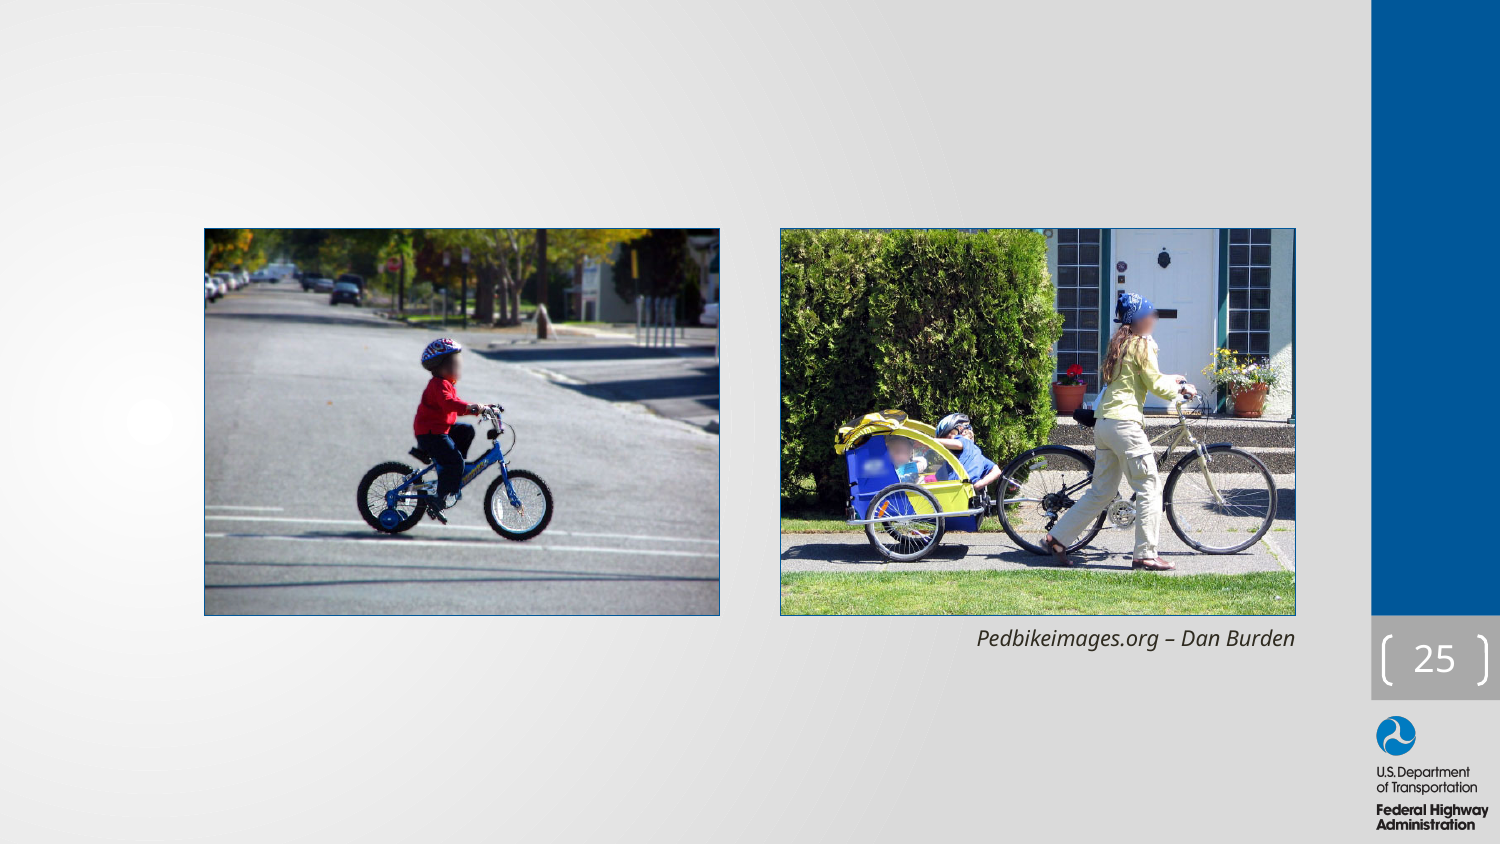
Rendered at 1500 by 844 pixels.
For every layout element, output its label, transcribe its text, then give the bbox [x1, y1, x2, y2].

text_box Pedbikeimages.org – Dan Burden [796, 617, 1311, 659]
picture [203, 228, 721, 616]
slide_number 25 [1381, 634, 1488, 687]
picture [779, 228, 1297, 616]
